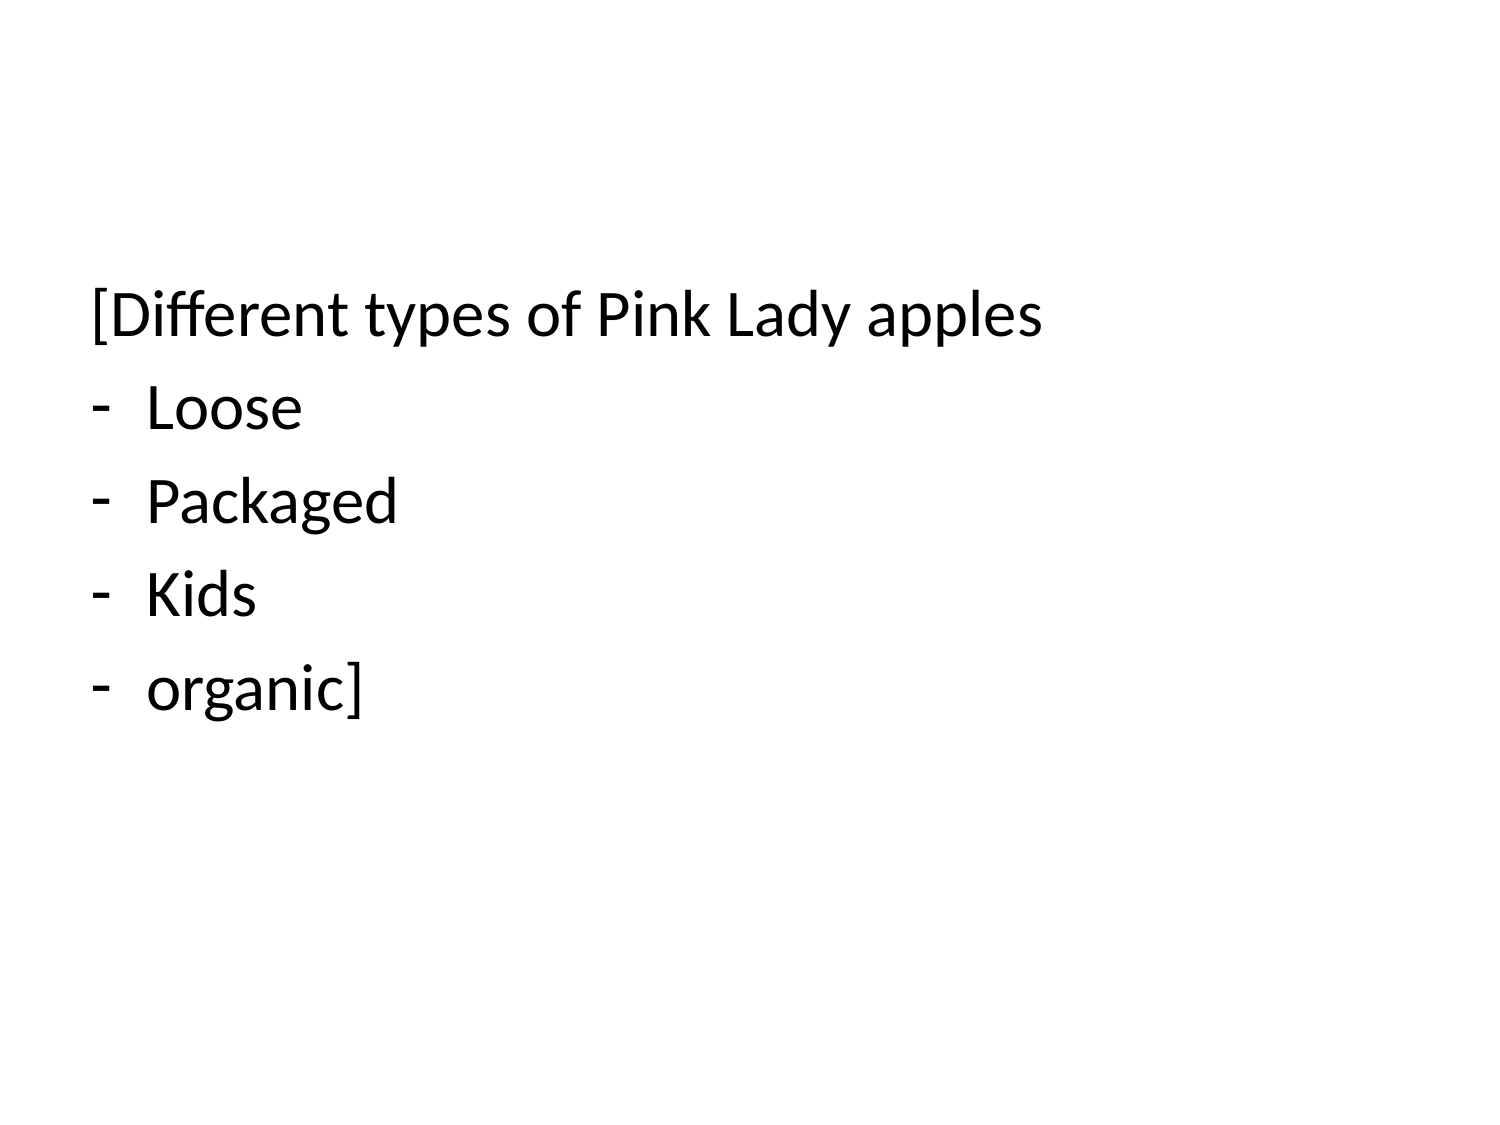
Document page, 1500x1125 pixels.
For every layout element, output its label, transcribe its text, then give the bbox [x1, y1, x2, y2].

list [Different types of Pink Lady apples Loose Packaged Kids organic] [75, 262, 1425, 1005]
